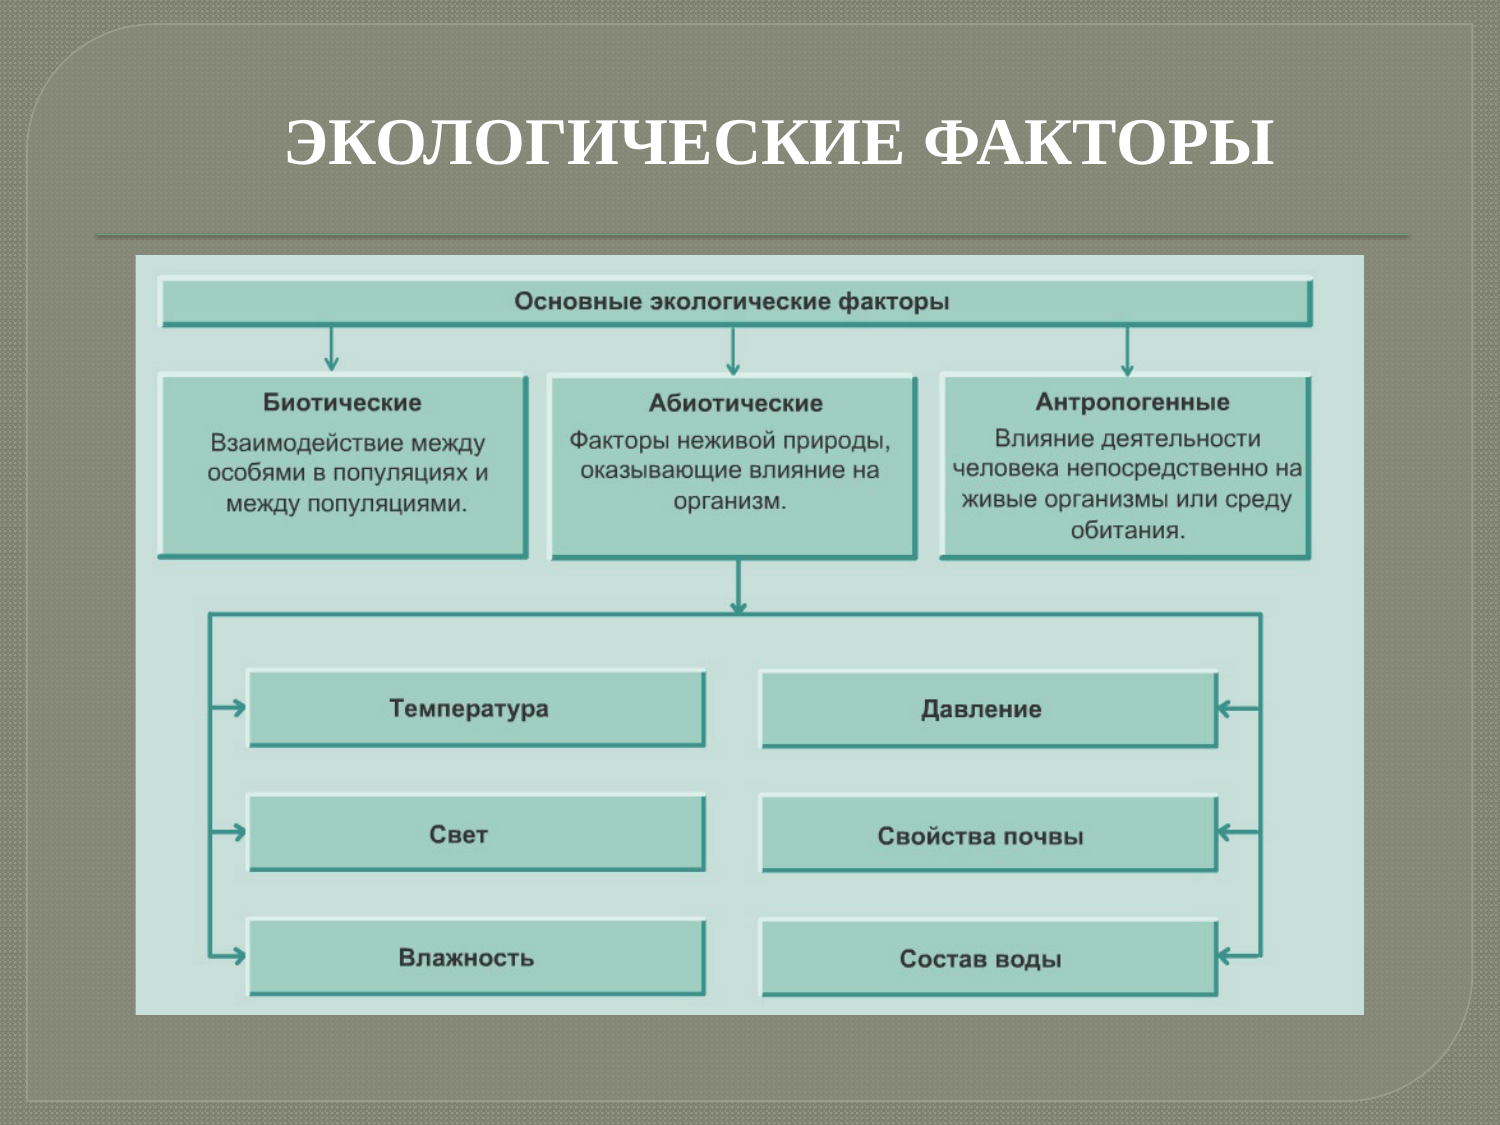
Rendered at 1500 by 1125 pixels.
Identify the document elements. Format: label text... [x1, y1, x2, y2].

text_box ЭКОЛОГИЧЕСКИЕ ФАКТОРЫ [253, 90, 1306, 185]
picture [135, 255, 1365, 1016]
